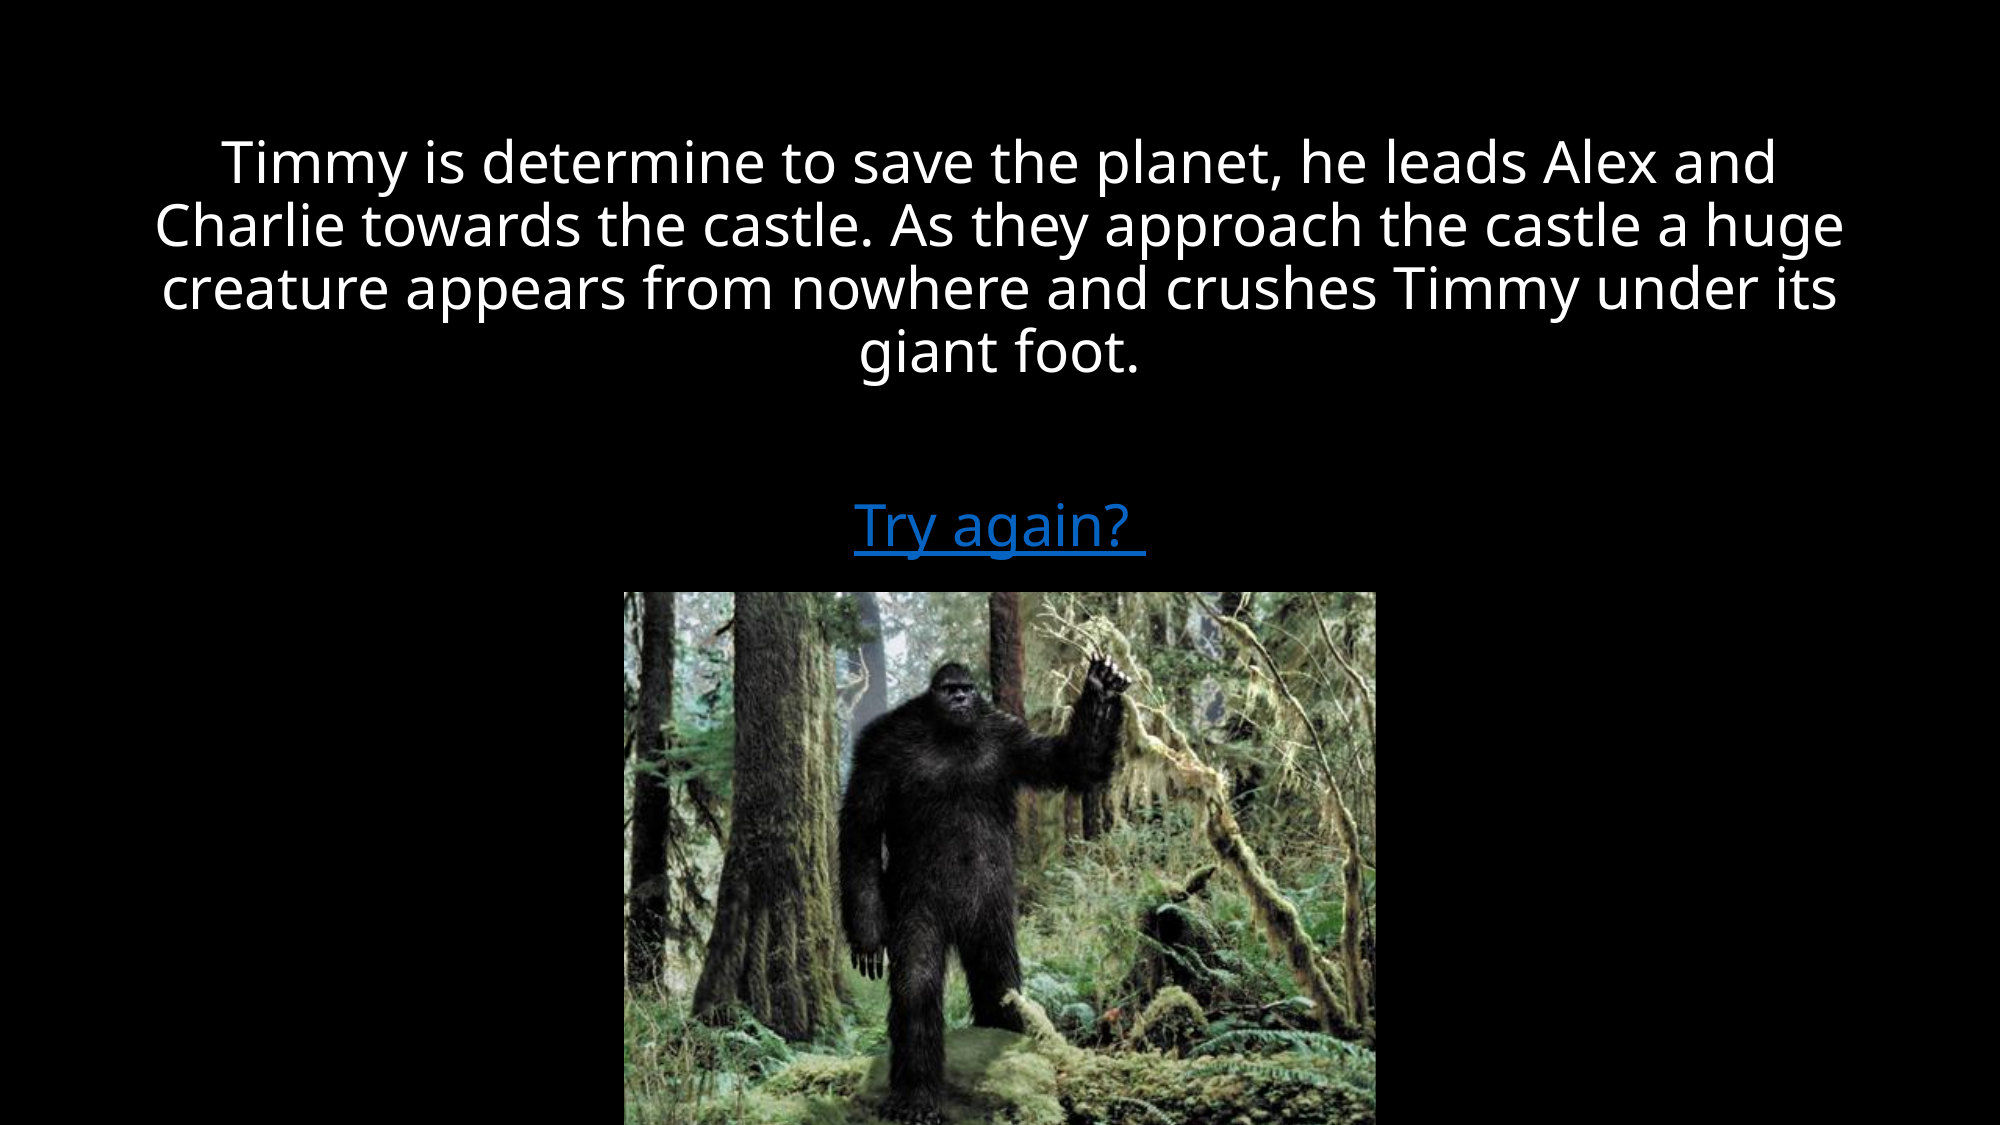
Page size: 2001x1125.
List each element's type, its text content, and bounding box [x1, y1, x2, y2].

list Timmy is determine to save the planet, he leads Alex and Charlie towards the castle. As they approach the castle a huge creature appears from nowhere and crushes Timmy under its giant foot. Try again? [137, 125, 1863, 1014]
picture [624, 592, 1376, 1125]
